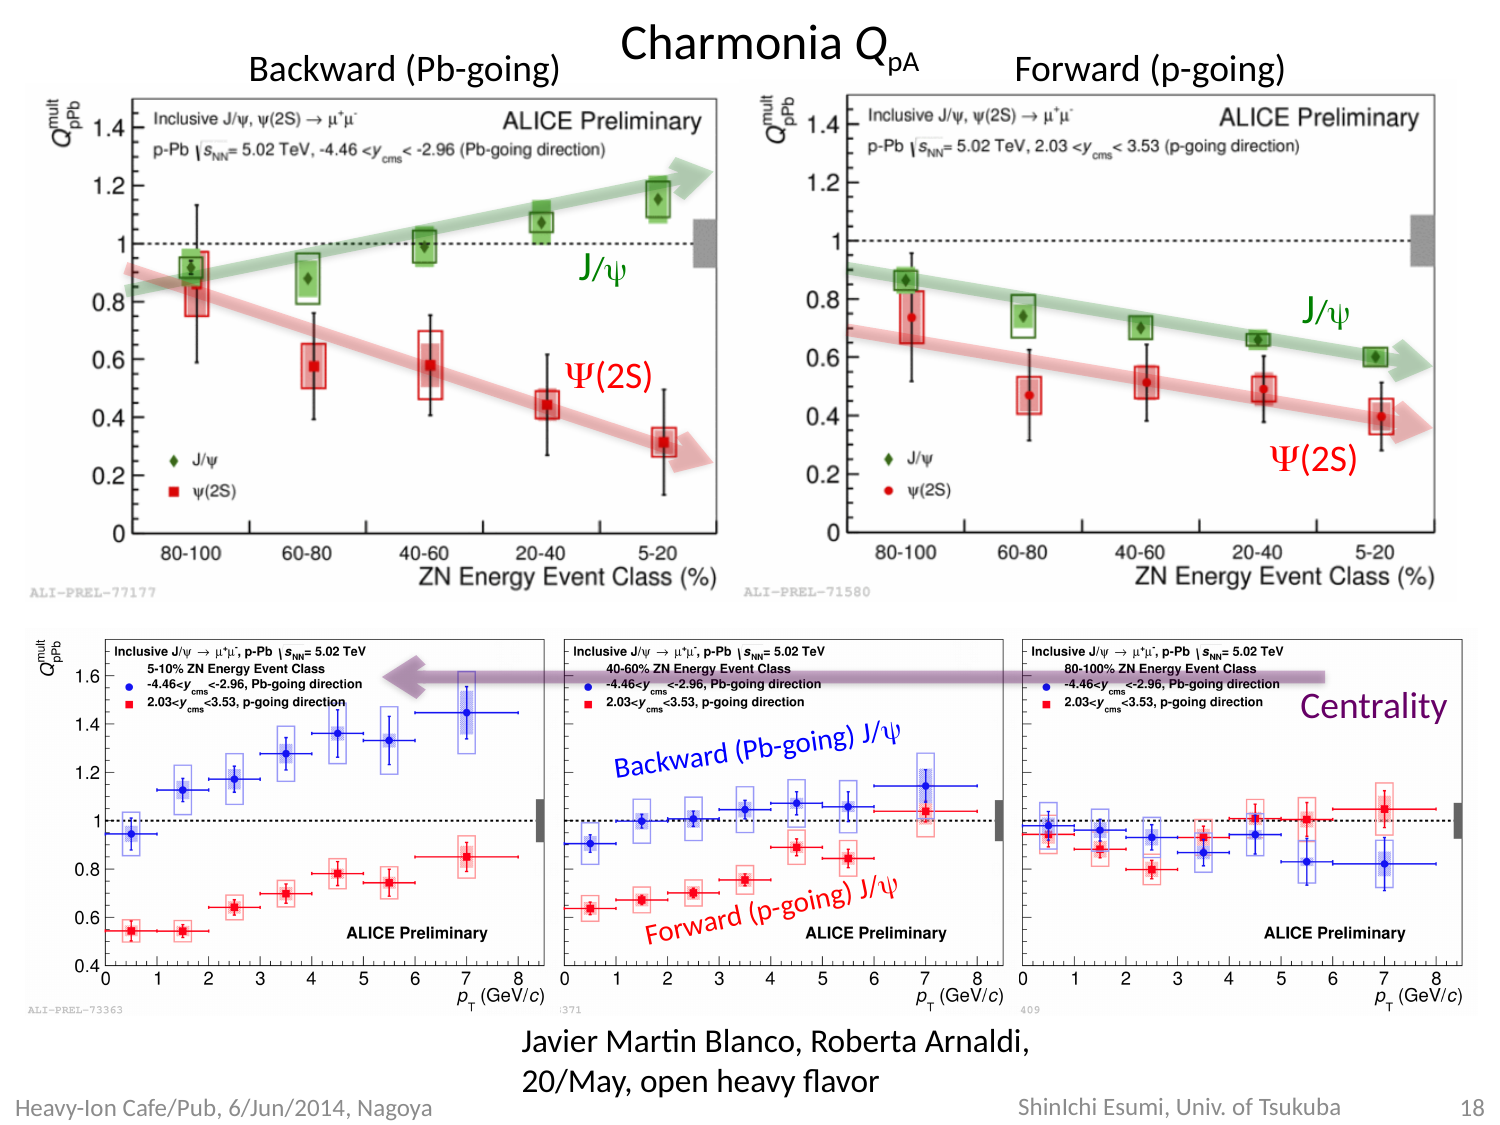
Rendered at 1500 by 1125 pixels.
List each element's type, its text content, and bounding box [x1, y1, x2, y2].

text_box Forward (p-going) [999, 36, 1302, 77]
text_box Charmonia QpA [605, 1, 935, 81]
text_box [125, 267, 714, 464]
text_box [125, 171, 714, 267]
footer ShinIchi Esumi, Univ. of Tsukuba [966, 1086, 1393, 1125]
slide_number 18 [1393, 1086, 1500, 1125]
text_box Javier Martin Blanco, Roberta Arnaldi, 20/May, open heavy flavor [506, 1024, 1046, 1107]
picture [25, 78, 1458, 602]
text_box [846, 267, 1434, 329]
slide_number Heavy-Ion Cafe/Pub, 6/Jun/2014, Nagoya [0, 1087, 472, 1125]
text_box Backward (Pb-going) [233, 36, 577, 81]
picture [25, 627, 1478, 1017]
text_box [846, 329, 1434, 429]
